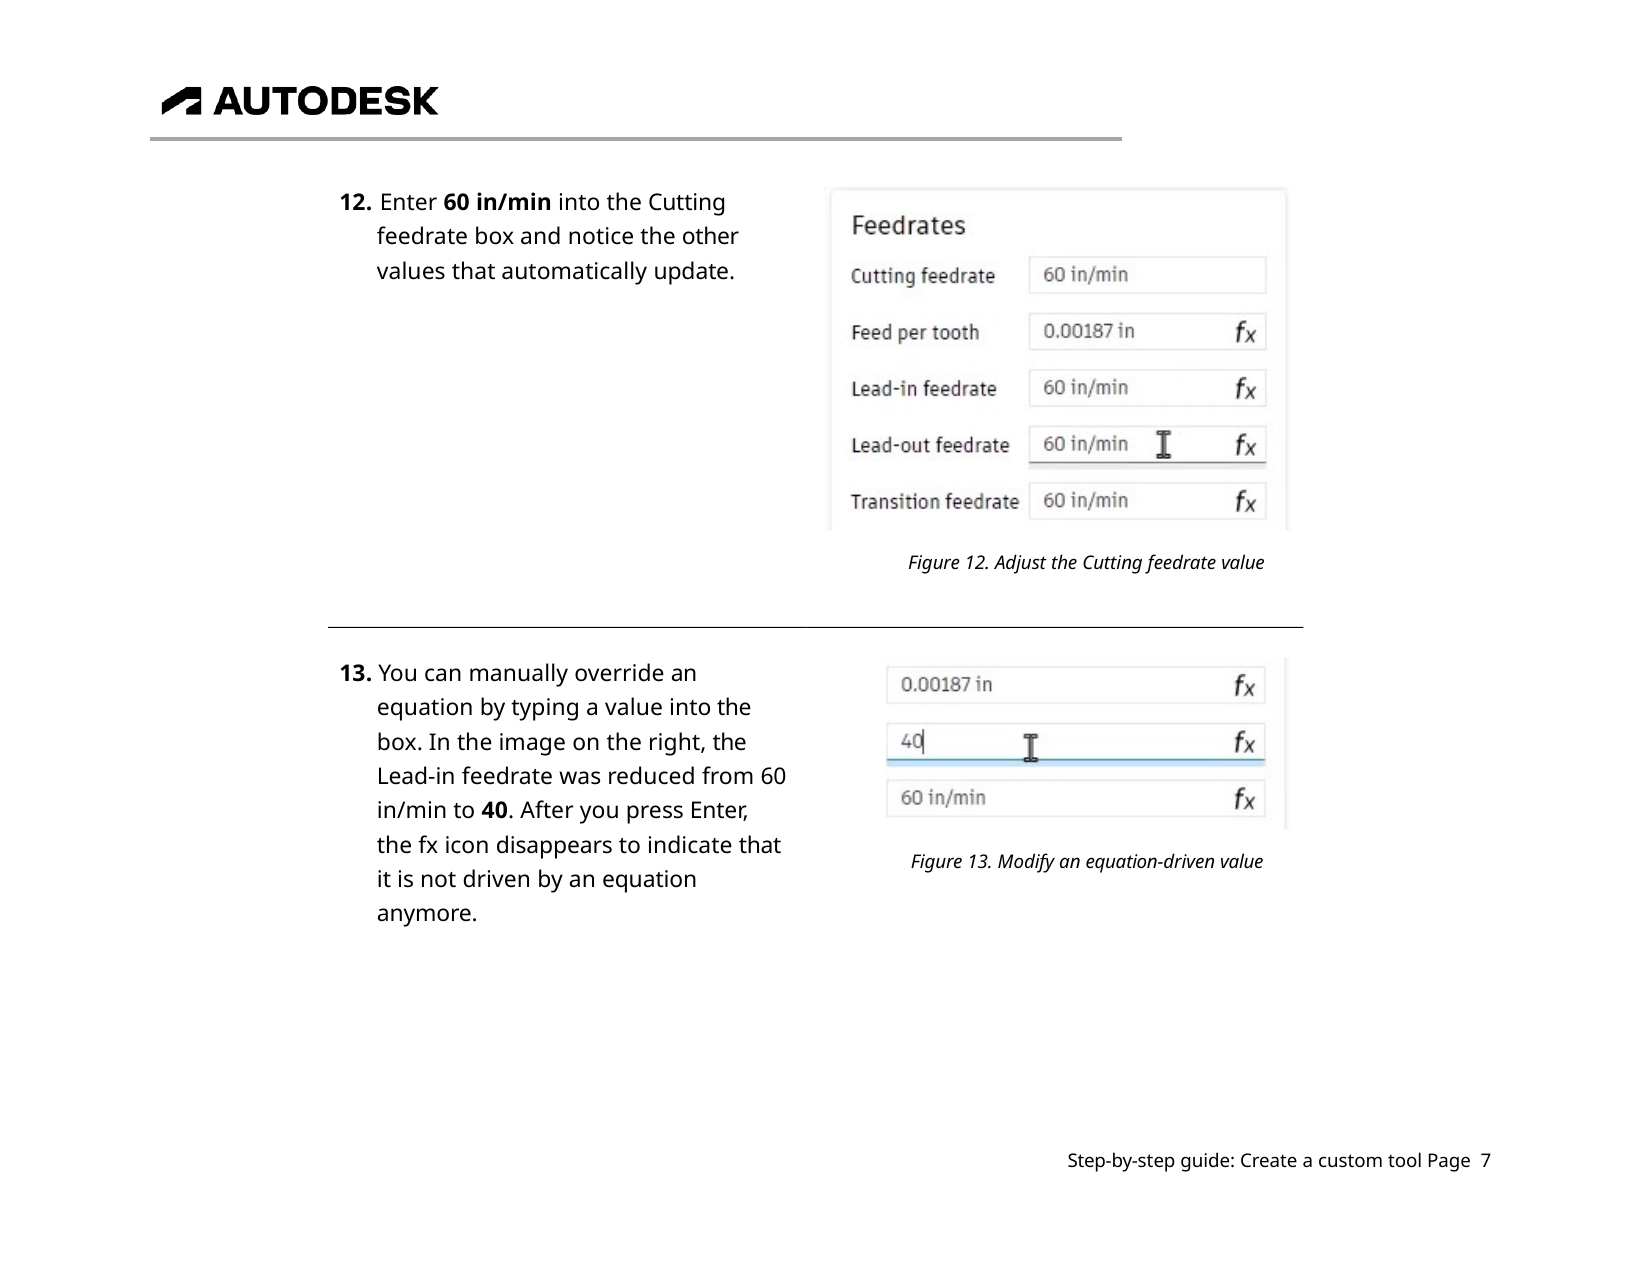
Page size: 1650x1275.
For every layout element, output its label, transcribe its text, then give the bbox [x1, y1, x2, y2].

picture [161, 86, 439, 115]
text_box Figure 13. Modify an equation-driven value [908, 847, 1294, 873]
picture [824, 186, 1293, 531]
text_box Figure 12. Adjust the Cutting feedrate value [906, 548, 1294, 573]
text_box 12. Enter 60 in/min into the Cutting feedrate box and notice the other values that automatically update. [337, 178, 742, 284]
text_box 13. You can manually override an equation by typing a value into the box. In the image on the right, the Lead-in feedrate was reduced from 60 in/min to 40. After you press Enter, the fx icon disappears to indicate that it is not driven by an equation anymore. [337, 649, 791, 927]
slide_number Step-by-step guide: Create a custom tool Page 3 [1065, 1145, 1509, 1275]
picture [885, 657, 1291, 830]
